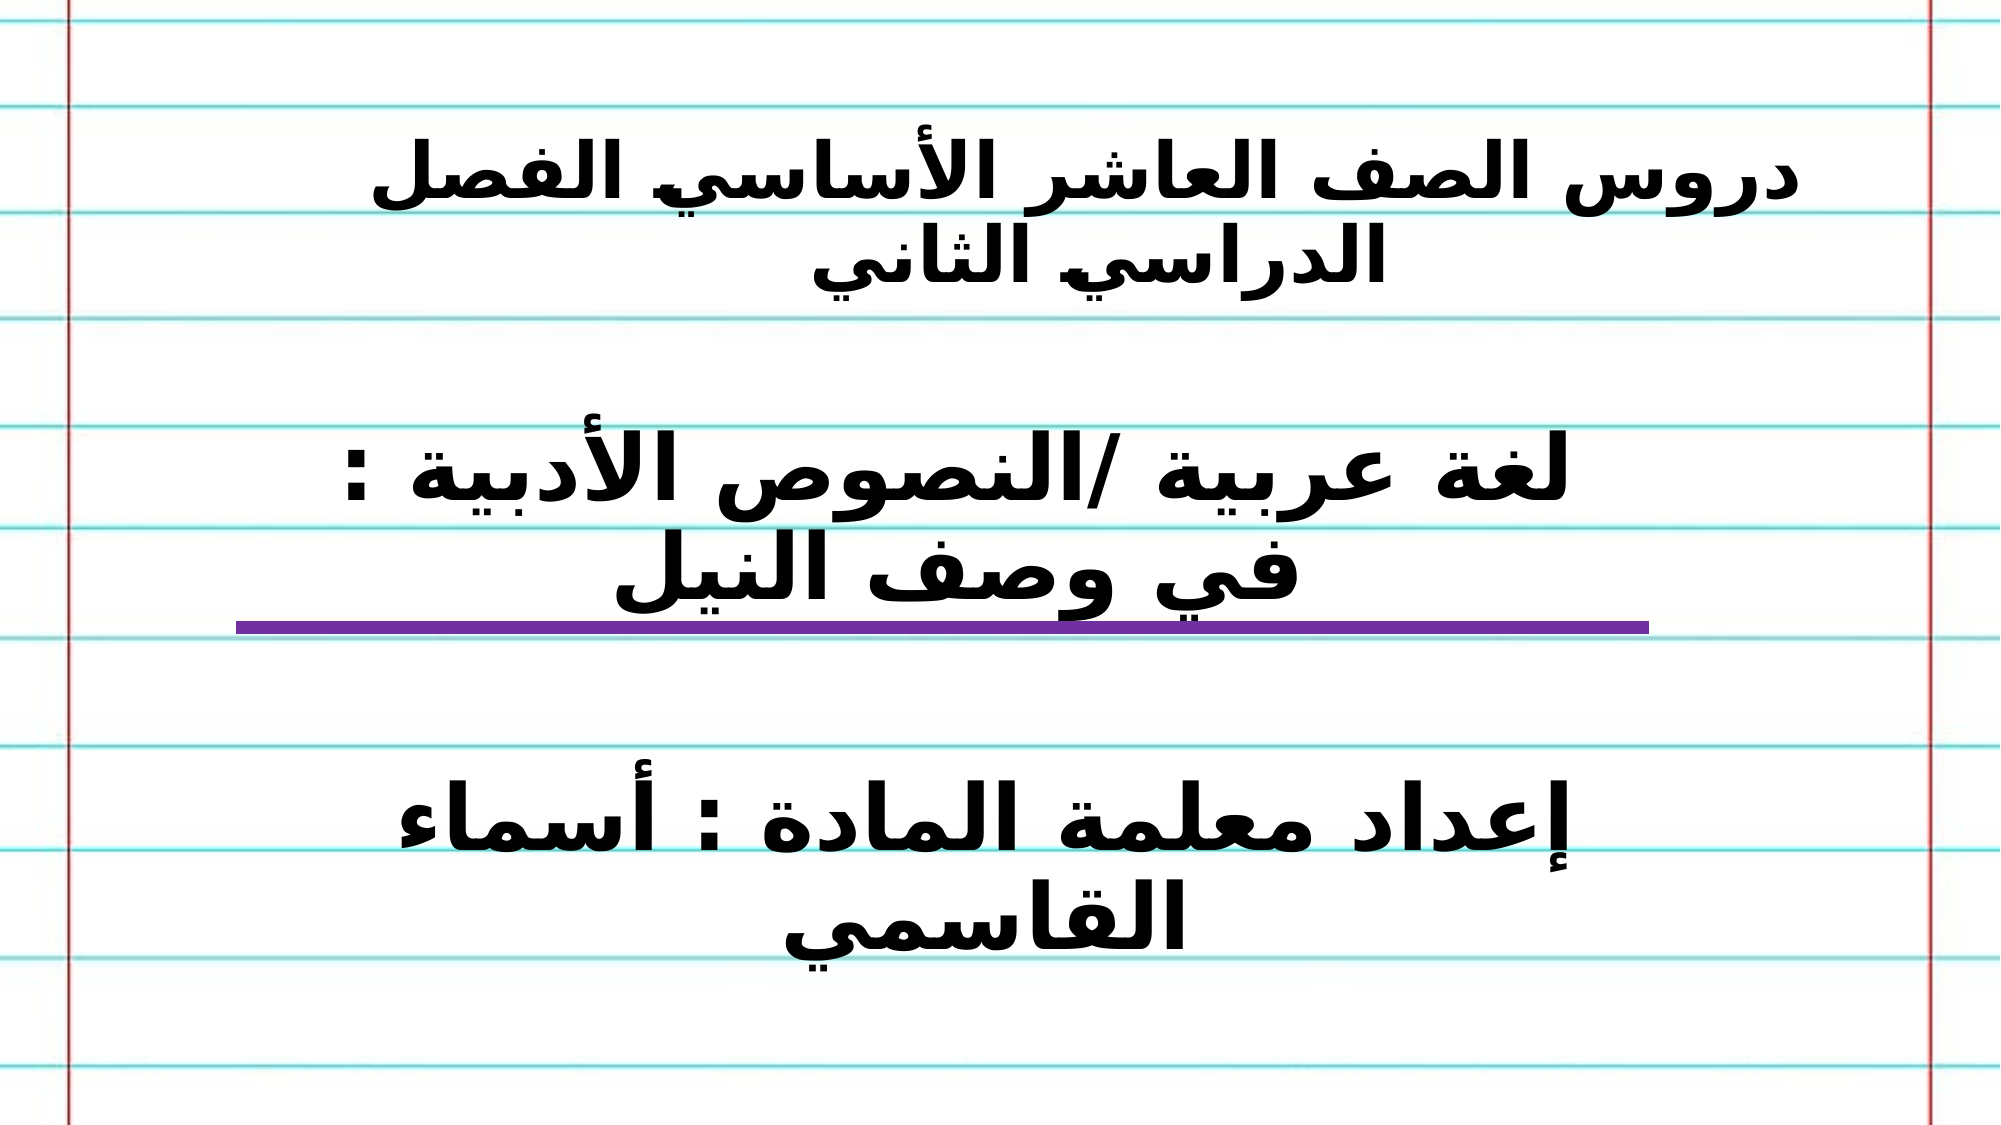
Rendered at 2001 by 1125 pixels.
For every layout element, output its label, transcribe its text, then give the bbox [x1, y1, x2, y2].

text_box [236, 440, 1650, 628]
subtitle إعداد معلمة المادة : أسماء القاسمي [236, 763, 1737, 952]
picture [0, 0, 2001, 1125]
text_box دروس الصف العاشر الأساسي الفصل الدراسي الثاني [336, 123, 1837, 311]
